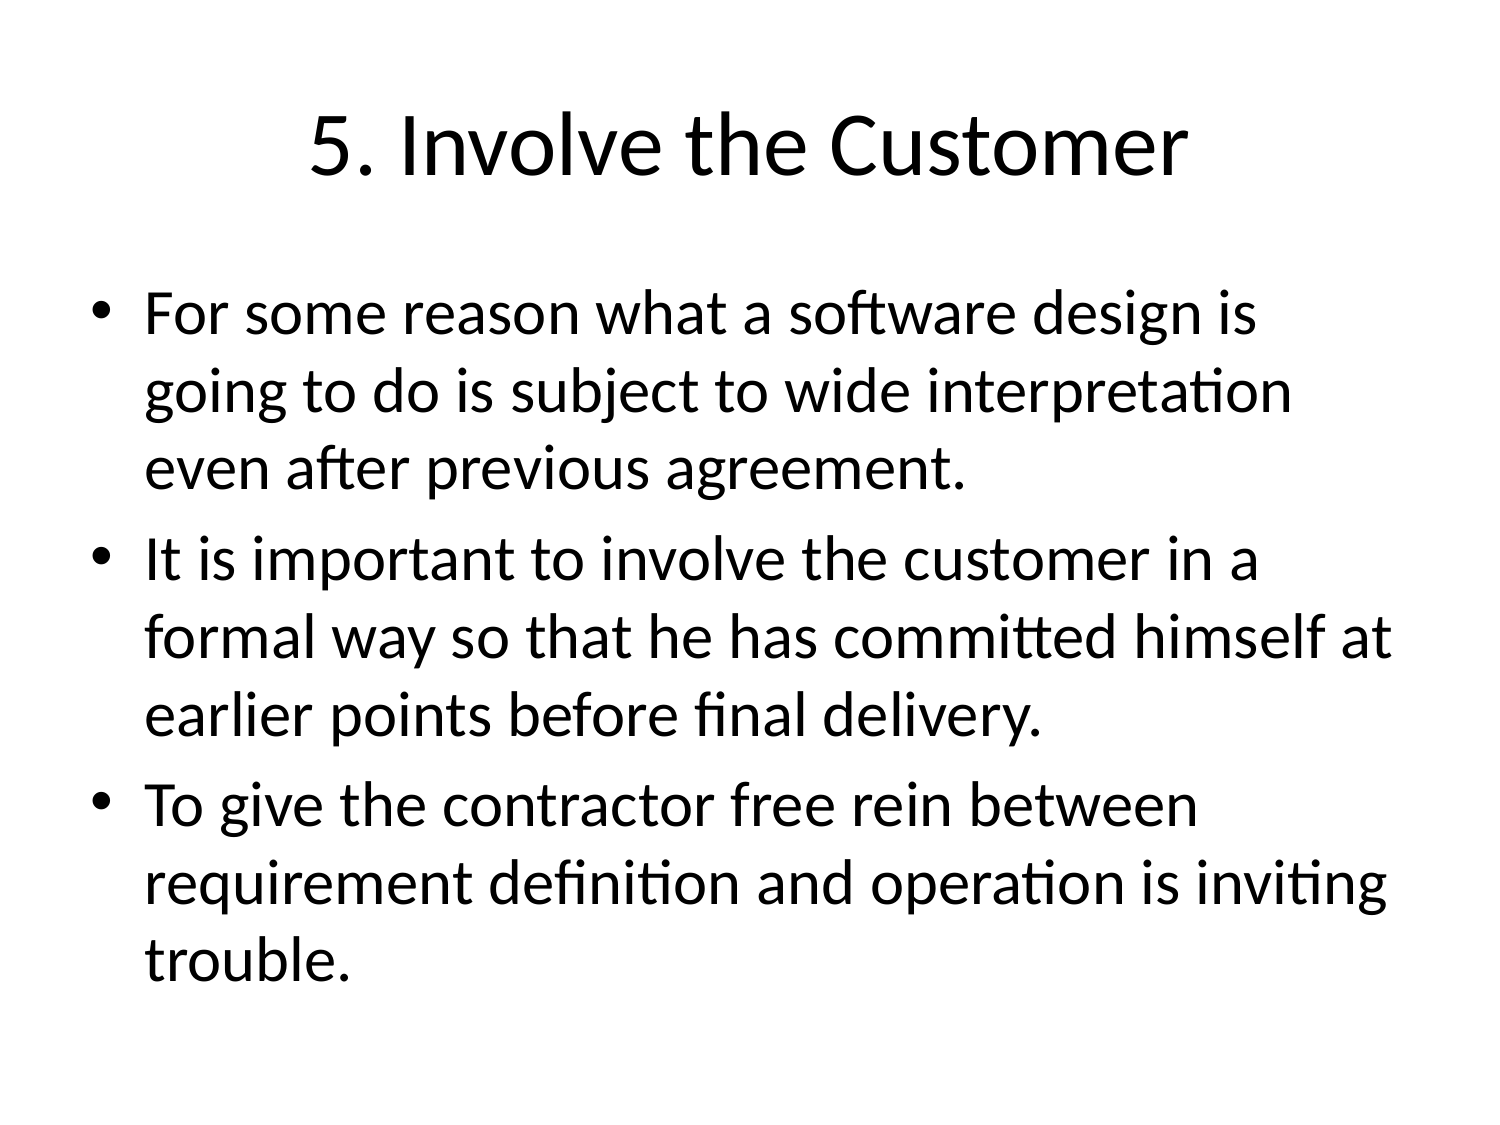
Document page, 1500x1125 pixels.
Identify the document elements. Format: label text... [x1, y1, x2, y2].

list For some reason what a software design is going to do is subject to wide interpretation even after previous agreement. It is important to involve the customer in a formal way so that he has committed himself at earlier points before final delivery. To give the contractor free rein between requirement definition and operation is inviting trouble. [75, 262, 1425, 1005]
title 5. Involve the Customer [75, 45, 1425, 233]
